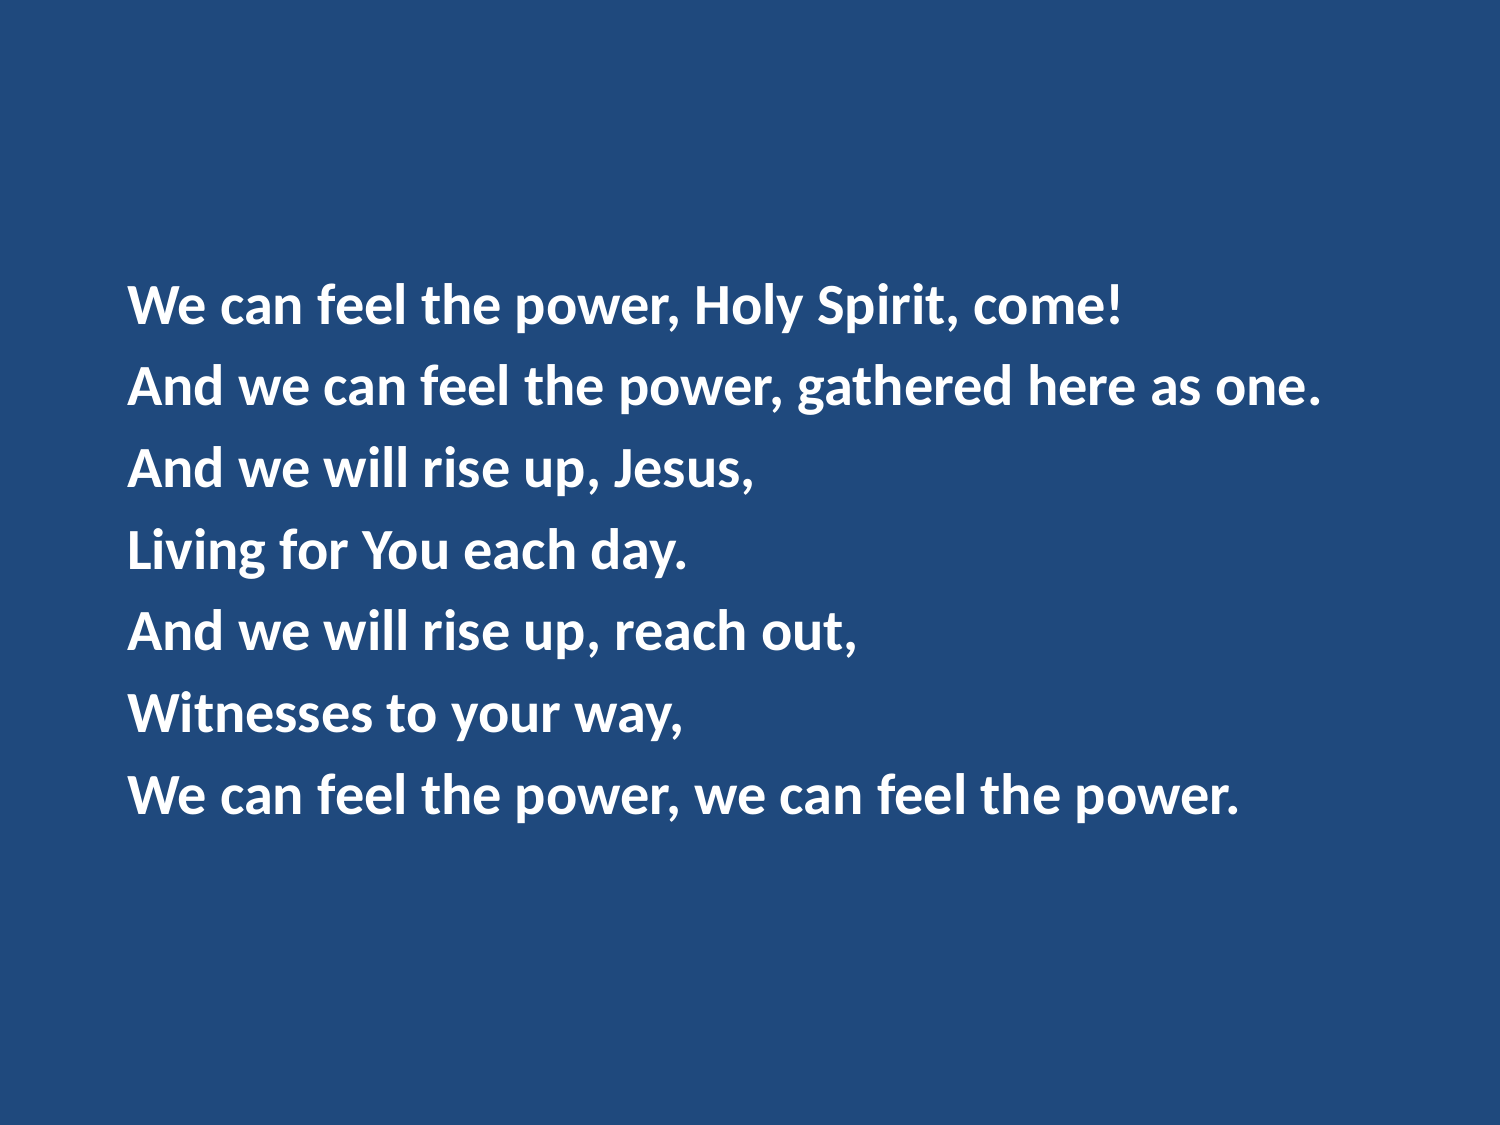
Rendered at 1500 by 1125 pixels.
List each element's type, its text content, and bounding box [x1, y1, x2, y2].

list We can feel the power, Holy Spirit, come! And we can feel the power, gathered here as one. And we will rise up, Jesus, Living for You each day. And we will rise up, reach out, Witnesses to your way, We can feel the power, we can feel the power. [112, 258, 1454, 867]
